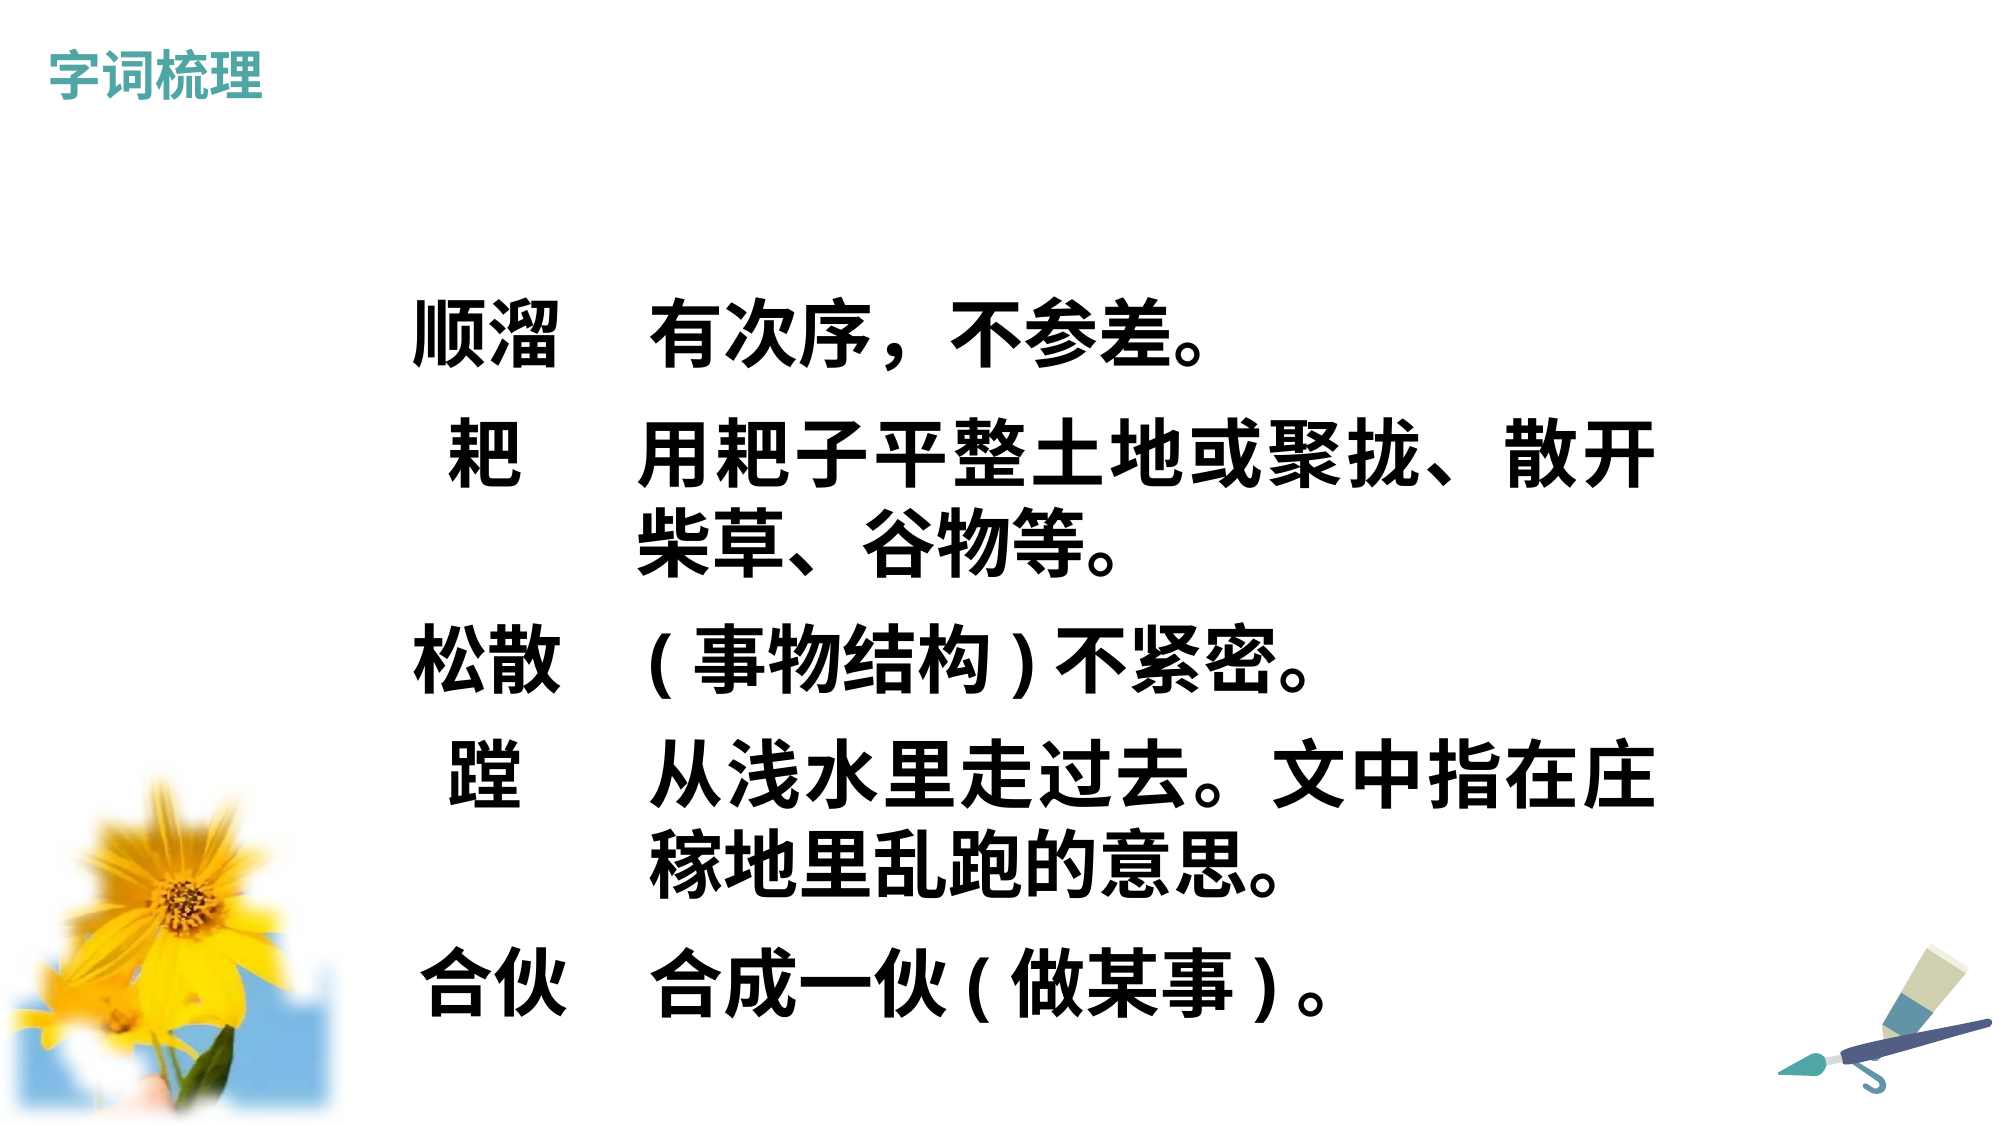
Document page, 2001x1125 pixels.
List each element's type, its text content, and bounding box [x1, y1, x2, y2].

text_box 用耙子平整土地或聚拢、散开柴草、谷物等。 [621, 398, 1674, 594]
picture [0, 746, 346, 1125]
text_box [1811, 945, 1974, 1125]
text_box 从浅水里走过去。文中指在庄稼地里乱跑的意思。 [633, 720, 1674, 916]
text_box (事物结构)不紧密。 [633, 605, 1473, 710]
text_box 合成一伙(做某事)。 [633, 928, 1443, 1034]
text_box 松散 [397, 605, 633, 710]
text_box 耙 [397, 398, 621, 504]
text_box 字词梳理 [32, 33, 347, 114]
text_box 顺溜 [397, 278, 633, 384]
text_box 有次序，不参差。 [633, 278, 1402, 384]
text_box 合伙 [403, 928, 605, 1034]
text_box 蹚 [397, 720, 633, 826]
